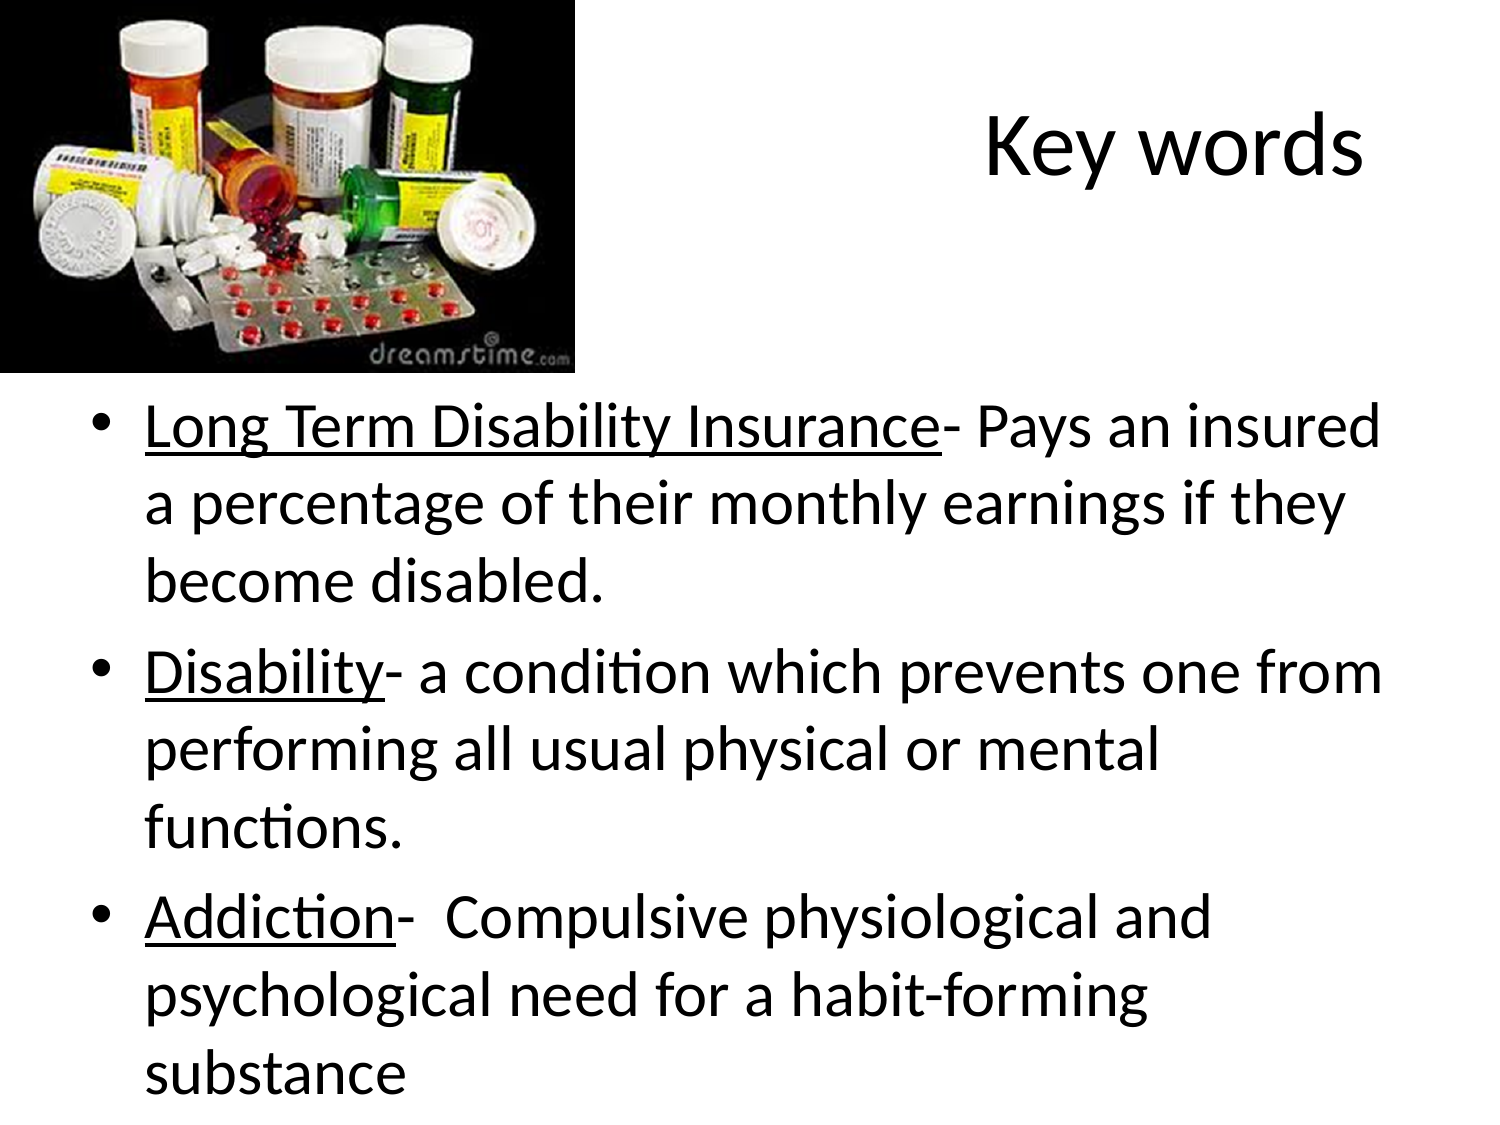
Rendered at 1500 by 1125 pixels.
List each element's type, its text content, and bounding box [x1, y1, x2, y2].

title Key words [579, 45, 1425, 233]
picture [0, 0, 576, 374]
list Long Term Disability Insurance- Pays an insured a percentage of their monthly earnings if they become disabled. Disability- a condition which prevents one from performing all usual physical or mental functions. Addiction- Compulsive physiological and psychological need for a habit-forming substance [75, 375, 1425, 1118]
